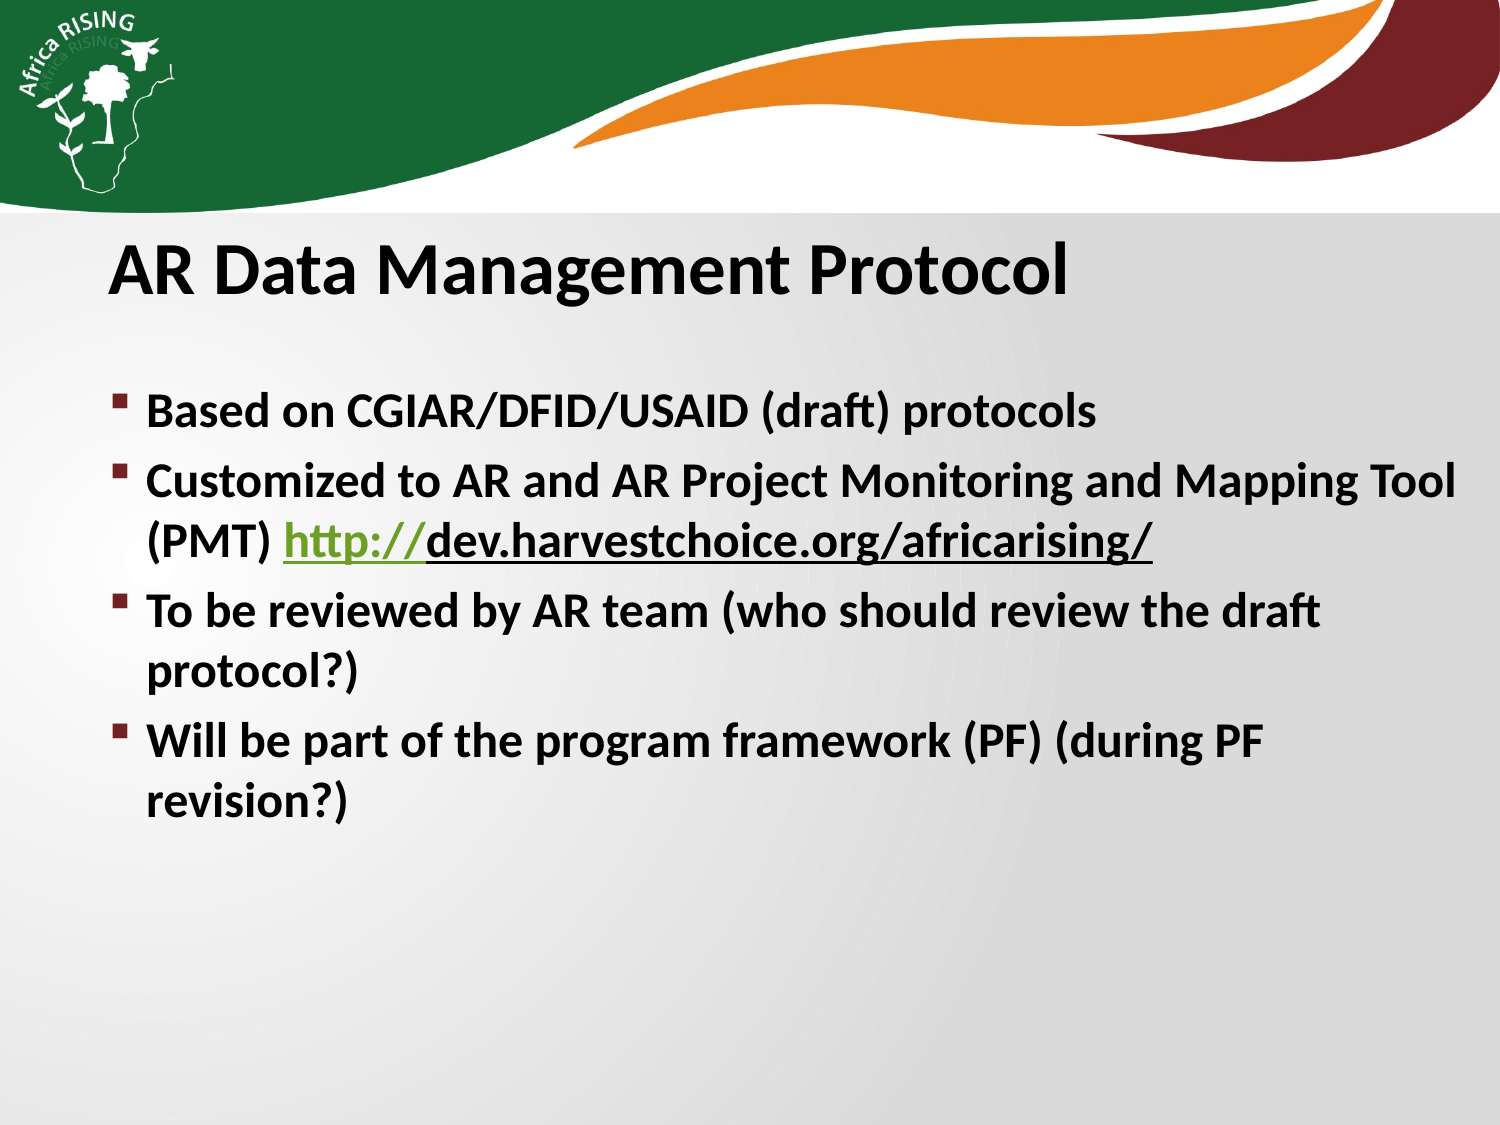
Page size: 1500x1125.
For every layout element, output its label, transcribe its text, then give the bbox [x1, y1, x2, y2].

picture [0, 0, 1500, 213]
list AR Data Management Protocol [75, 212, 1463, 288]
list Based on CGIAR/DFID/USAID (draft) protocols Customized to AR and AR Project Monitoring and Mapping Tool (PMT) http://dev.harvestchoice.org/africarising/ To be reviewed by AR team (who should review the draft protocol?) Will be part of the program framework (PF) (during PF revision?) [75, 299, 1488, 1075]
